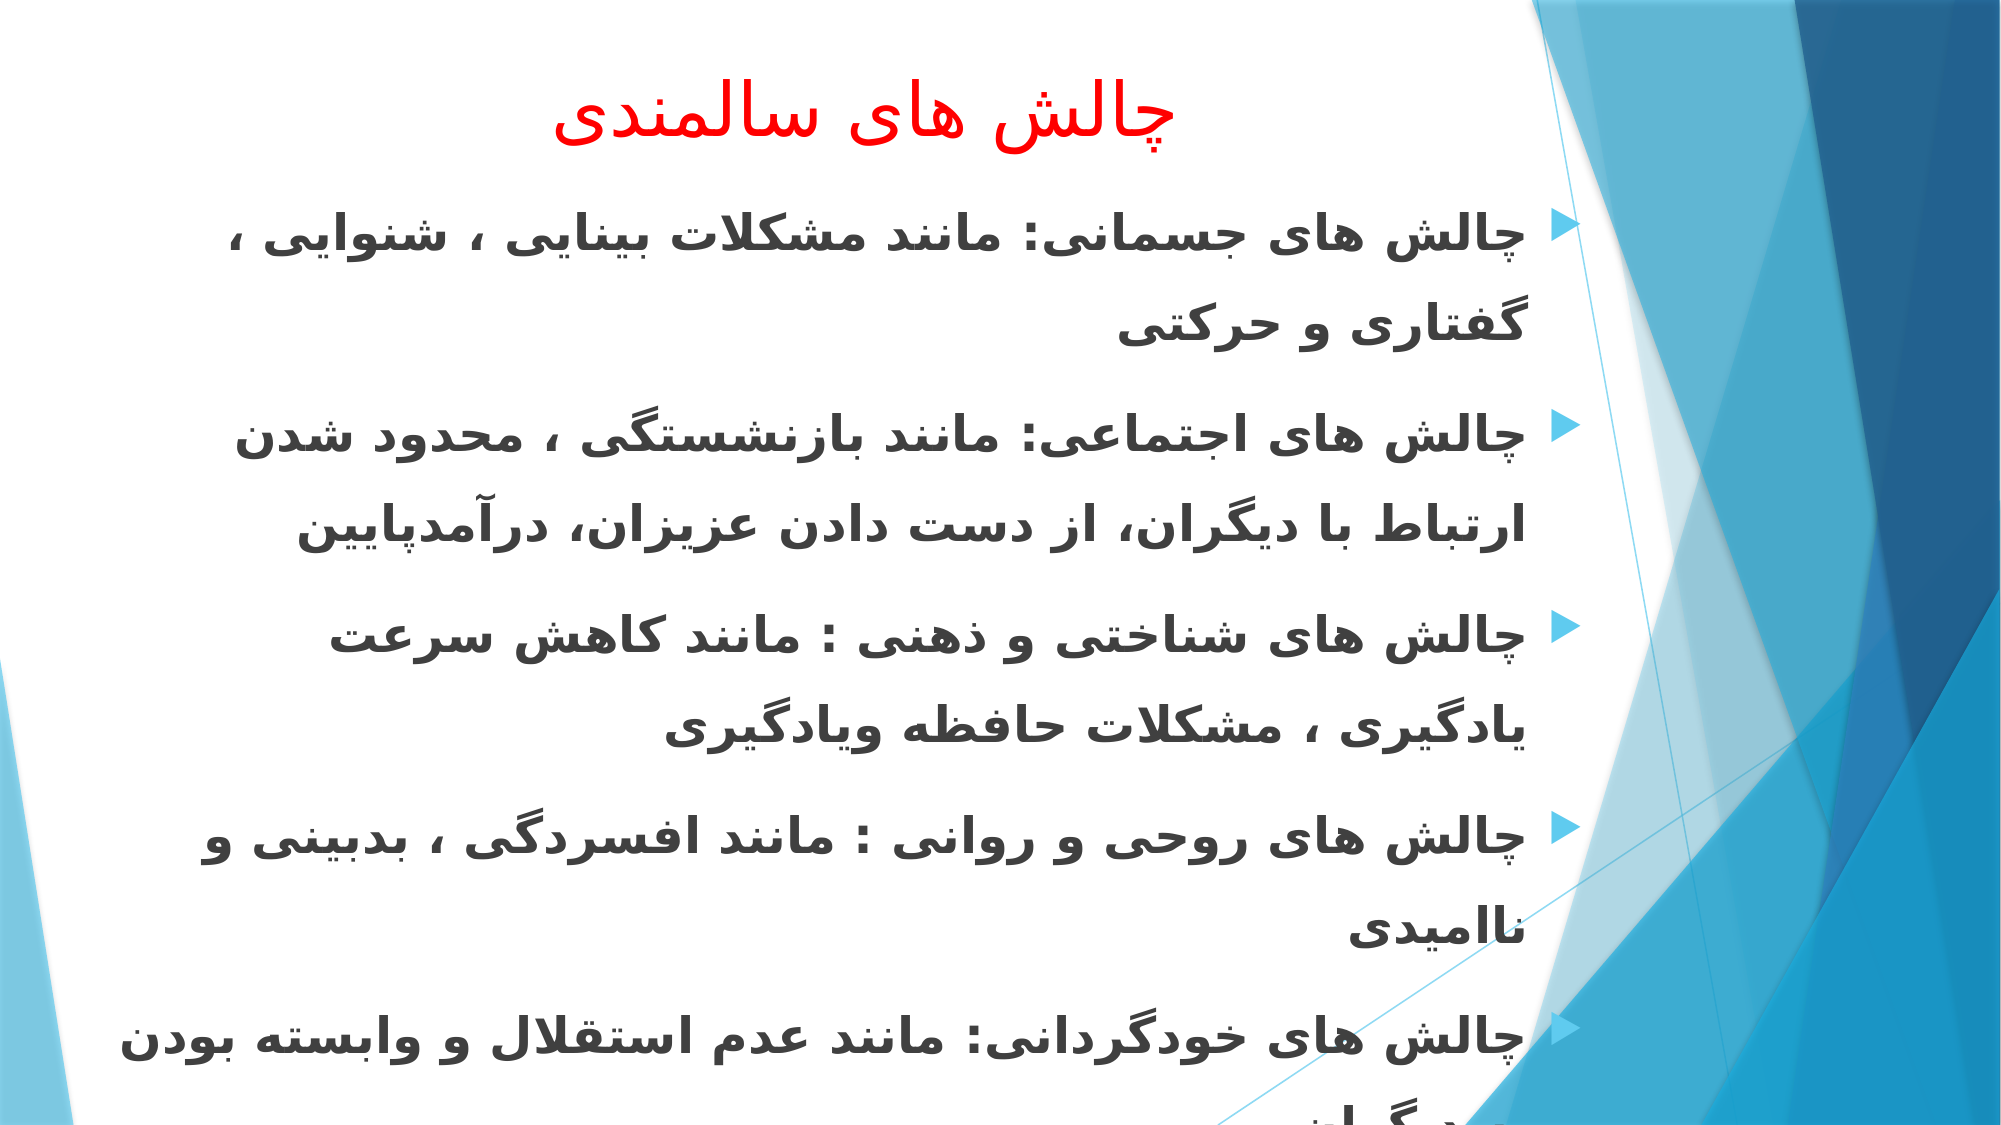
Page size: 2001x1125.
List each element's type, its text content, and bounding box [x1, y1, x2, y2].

list چالش های جسمانی: مانند مشکلات بینایی ، شنوایی ، گفتاری و حرکتی چالش های اجتماعی: مانند بازنشستگی ، محدود شدن ارتباط با دیگران، از دست دادن عزیزان، درآمدپایین چالش های شناختی و ذهنی : مانند کاهش سرعت یادگیری ، مشکلات حافظه ویادگیری چالش های روحی و روانی : مانند افسردگی ، بدبینی و ناامیدی چالش های خودگردانی: مانند عدم استقلال و وابسته بودن به دیگران "مجموعه این چالش ها برکیفیت و رضایت از زندگی سالمندان تاثیر جدی دارد" [81, 162, 1600, 1014]
title چالش های سالمندی [309, 54, 1421, 162]
